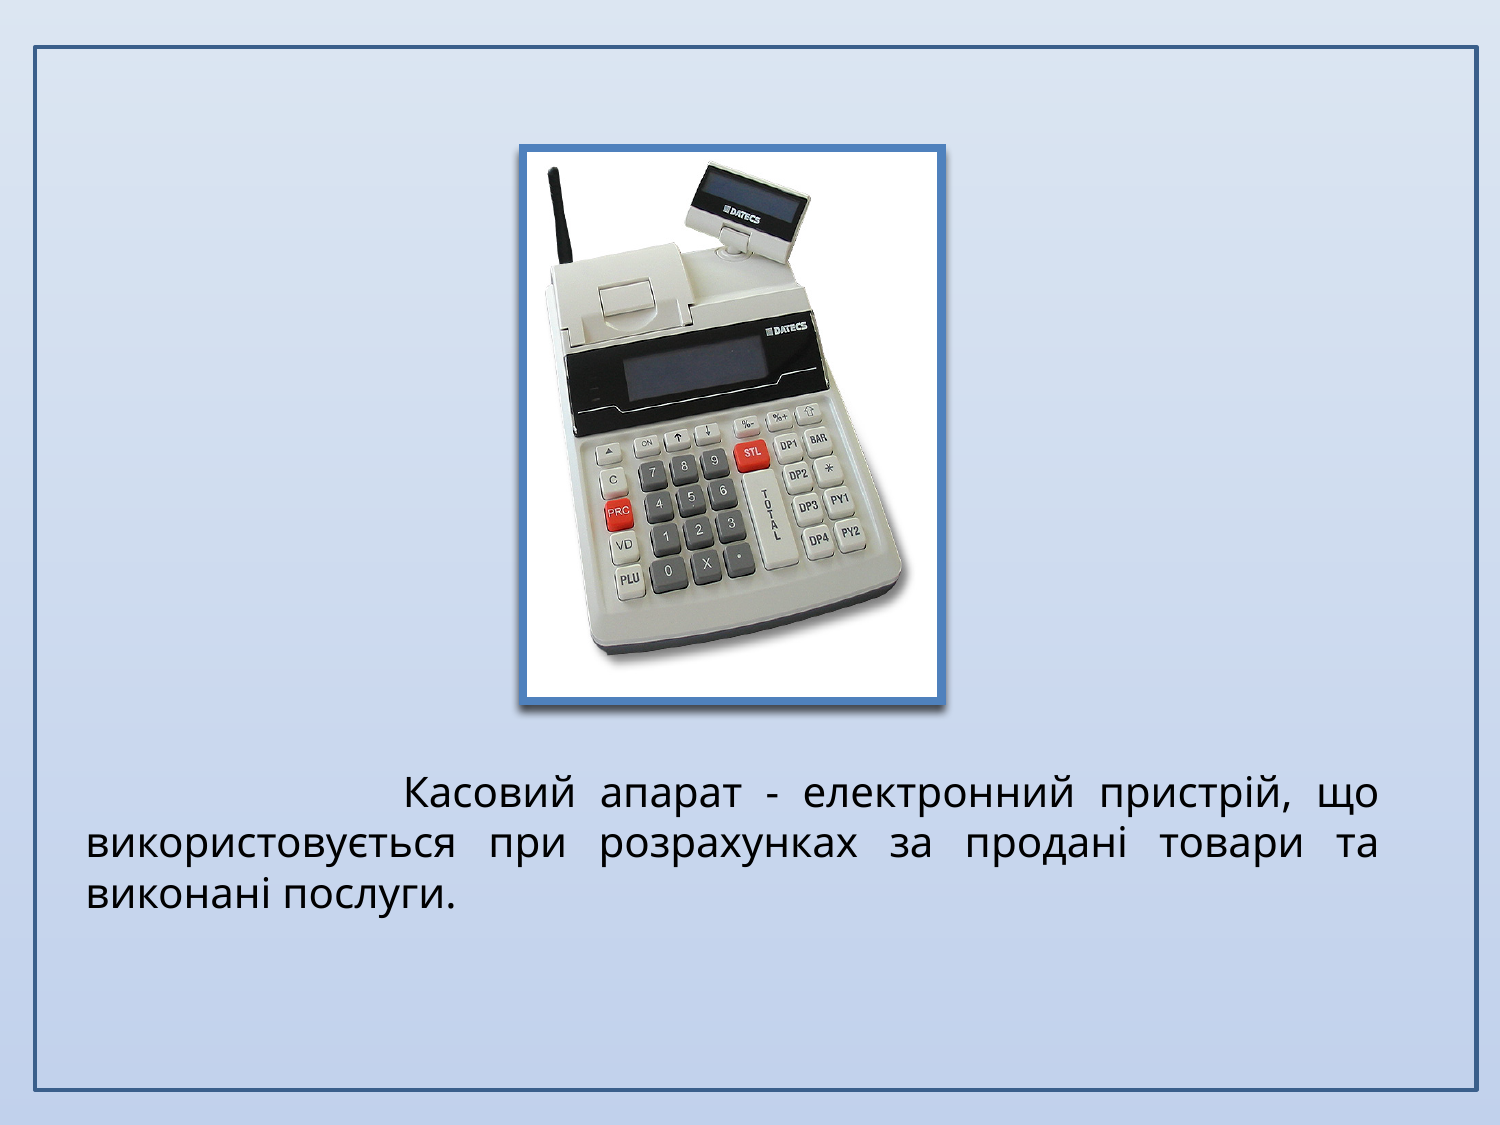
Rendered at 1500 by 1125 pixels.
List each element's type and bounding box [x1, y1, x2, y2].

picture [527, 152, 938, 697]
text_box [33, 45, 1479, 1092]
